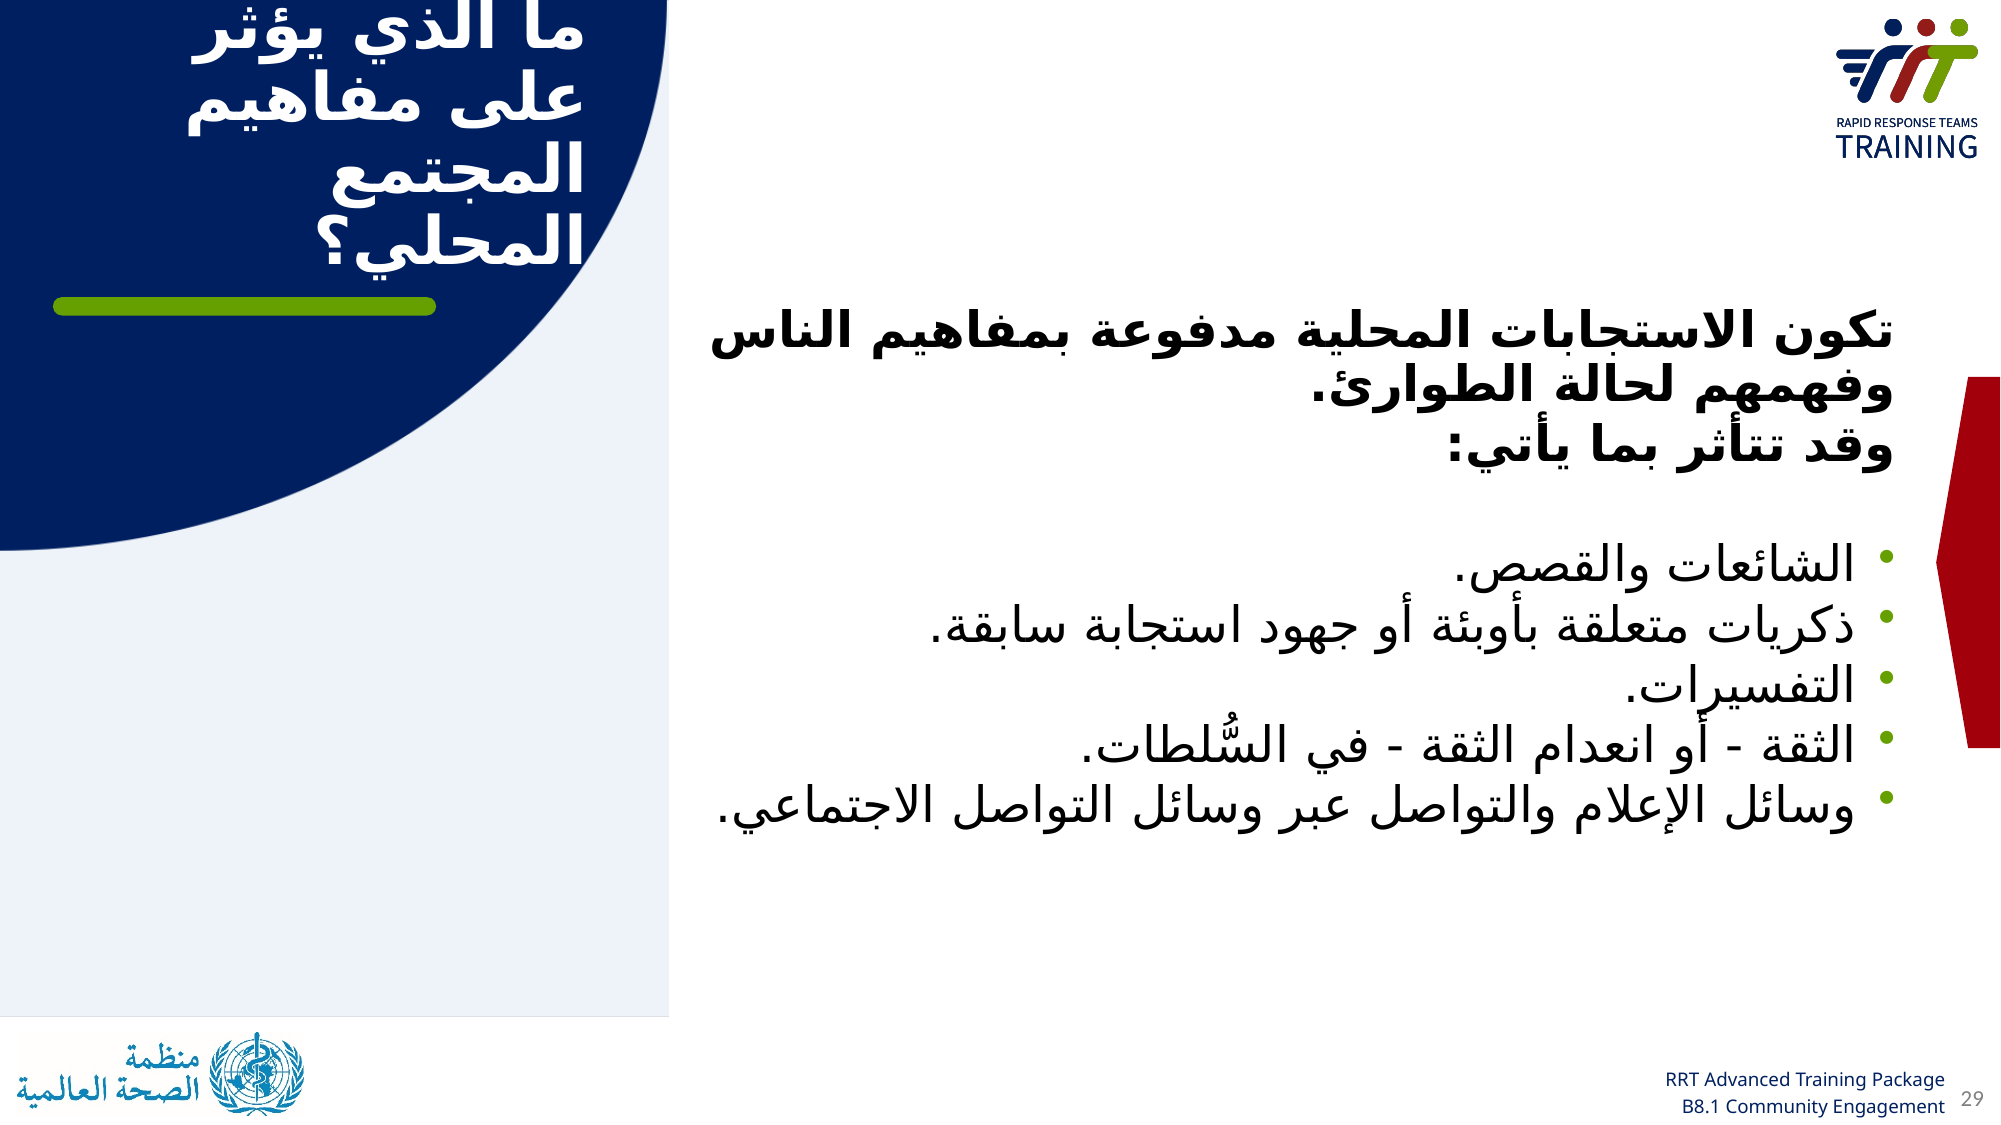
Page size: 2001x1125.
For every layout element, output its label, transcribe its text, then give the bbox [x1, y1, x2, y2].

text_box [52, 297, 437, 316]
picture [0, 0, 669, 1018]
text_box ما الذي يؤثر على مفاهيم المجتمع المحلي؟ [52, 141, 589, 280]
list تكون الاستجابات المحلية مدفوعة بمفاهيم الناس وفهمهم لحالة الطوارئ. وقد تتأثر بما يأتي: الشائعات والقصص. ذكريات متعلقة بأوبئة أو جهود استجابة سابقة. التفسيرات. الثقة - أو انعدام الثقة - في السُّلطات. وسائل الإعلام والتواصل عبر وسائل التواصل الاجتماعي. [667, 296, 1905, 861]
picture [17, 1032, 304, 1116]
picture [1835, 19, 1978, 167]
